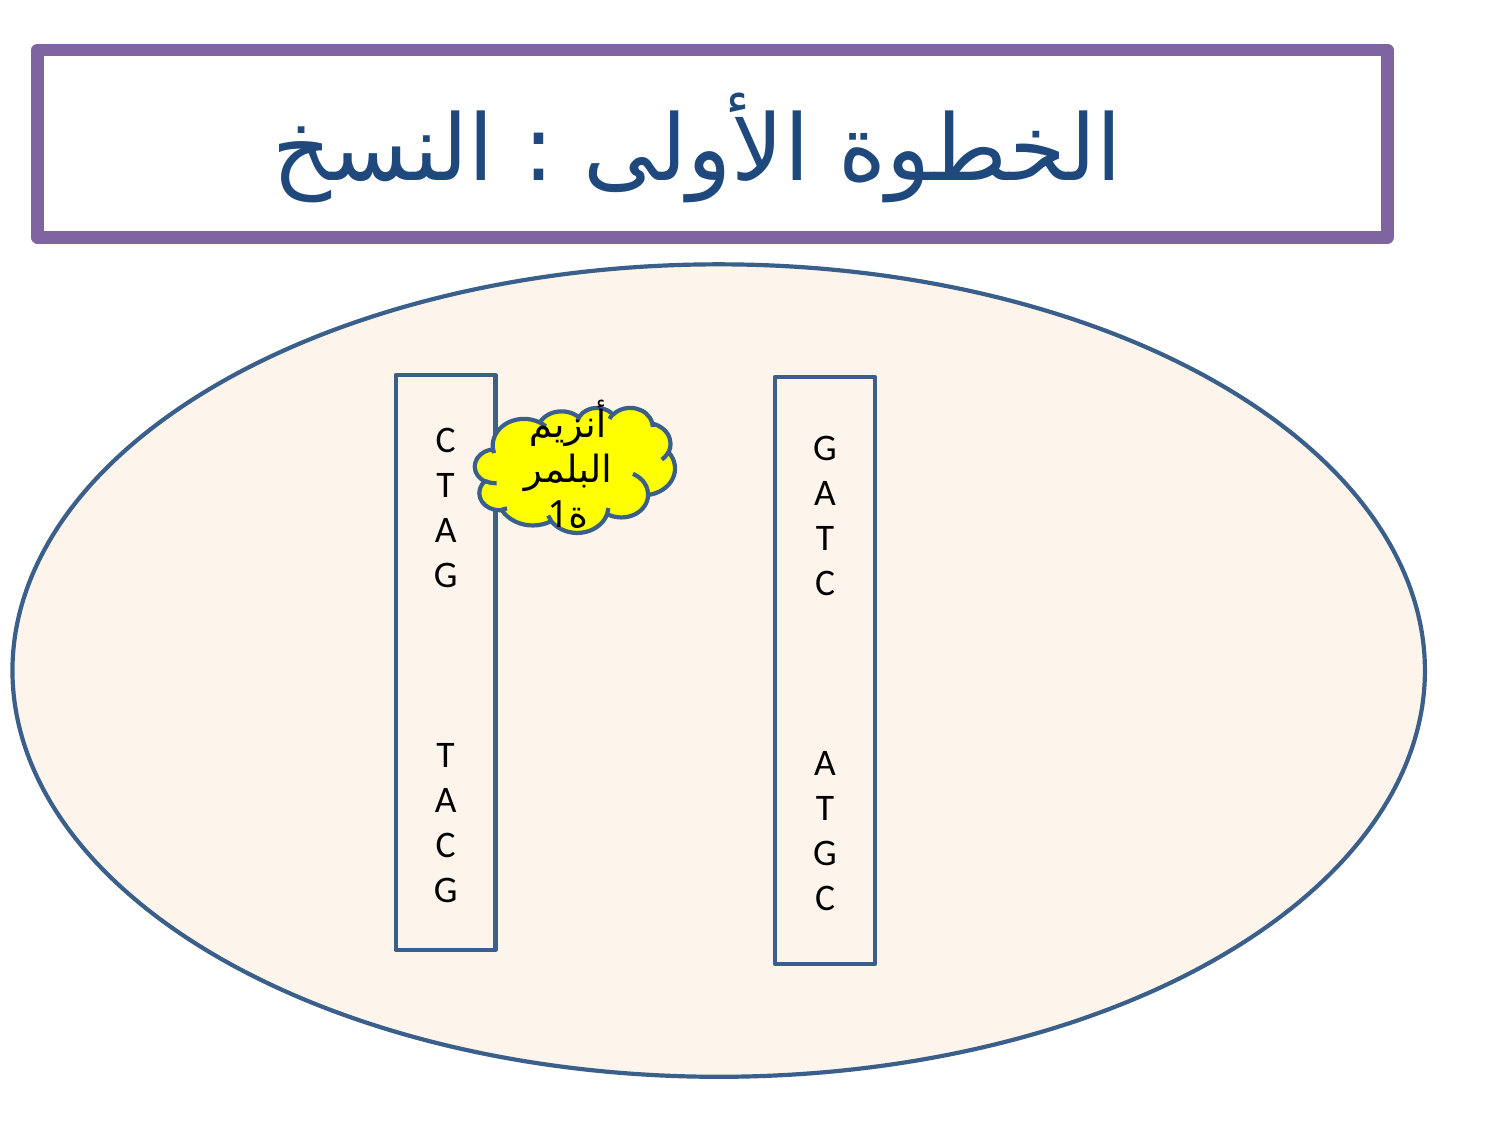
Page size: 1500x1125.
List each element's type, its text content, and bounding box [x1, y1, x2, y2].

text_box C T A G T A C G [394, 373, 498, 952]
text_box أنزيم البلمرة1 [472, 405, 678, 536]
title الخطوة الأولى : النسخ [37, 50, 1388, 238]
text_box [10, 262, 1428, 1079]
text_box G A T C A T G C [773, 375, 877, 966]
